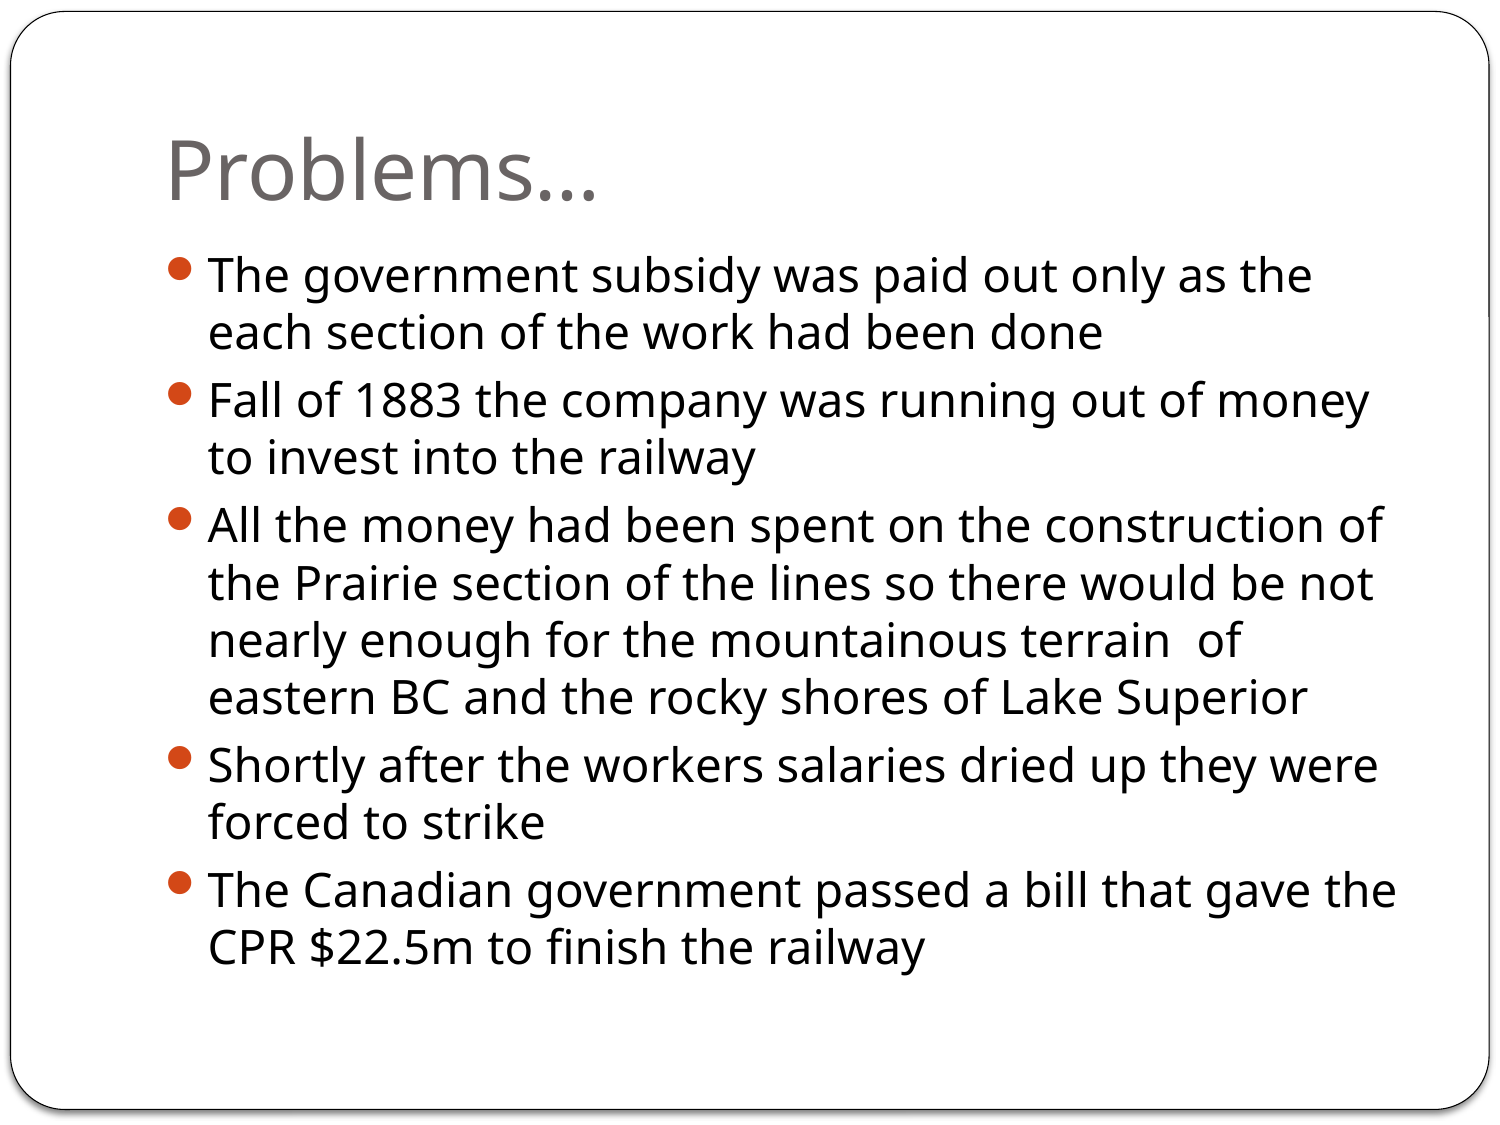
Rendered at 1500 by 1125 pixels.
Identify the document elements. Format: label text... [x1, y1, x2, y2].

list The government subsidy was paid out only as the each section of the work had been done Fall of 1883 the company was running out of money to invest into the railway All the money had been spent on the construction of the Prairie section of the lines so there would be not nearly enough for the mountainous terrain of eastern BC and the rocky shores of Lake Superior Shortly after the workers salaries dried up they were forced to strike The Canadian government passed a bill that gave the CPR $22.5m to finish the railway [150, 237, 1425, 988]
title Problems… [150, 45, 1425, 233]
